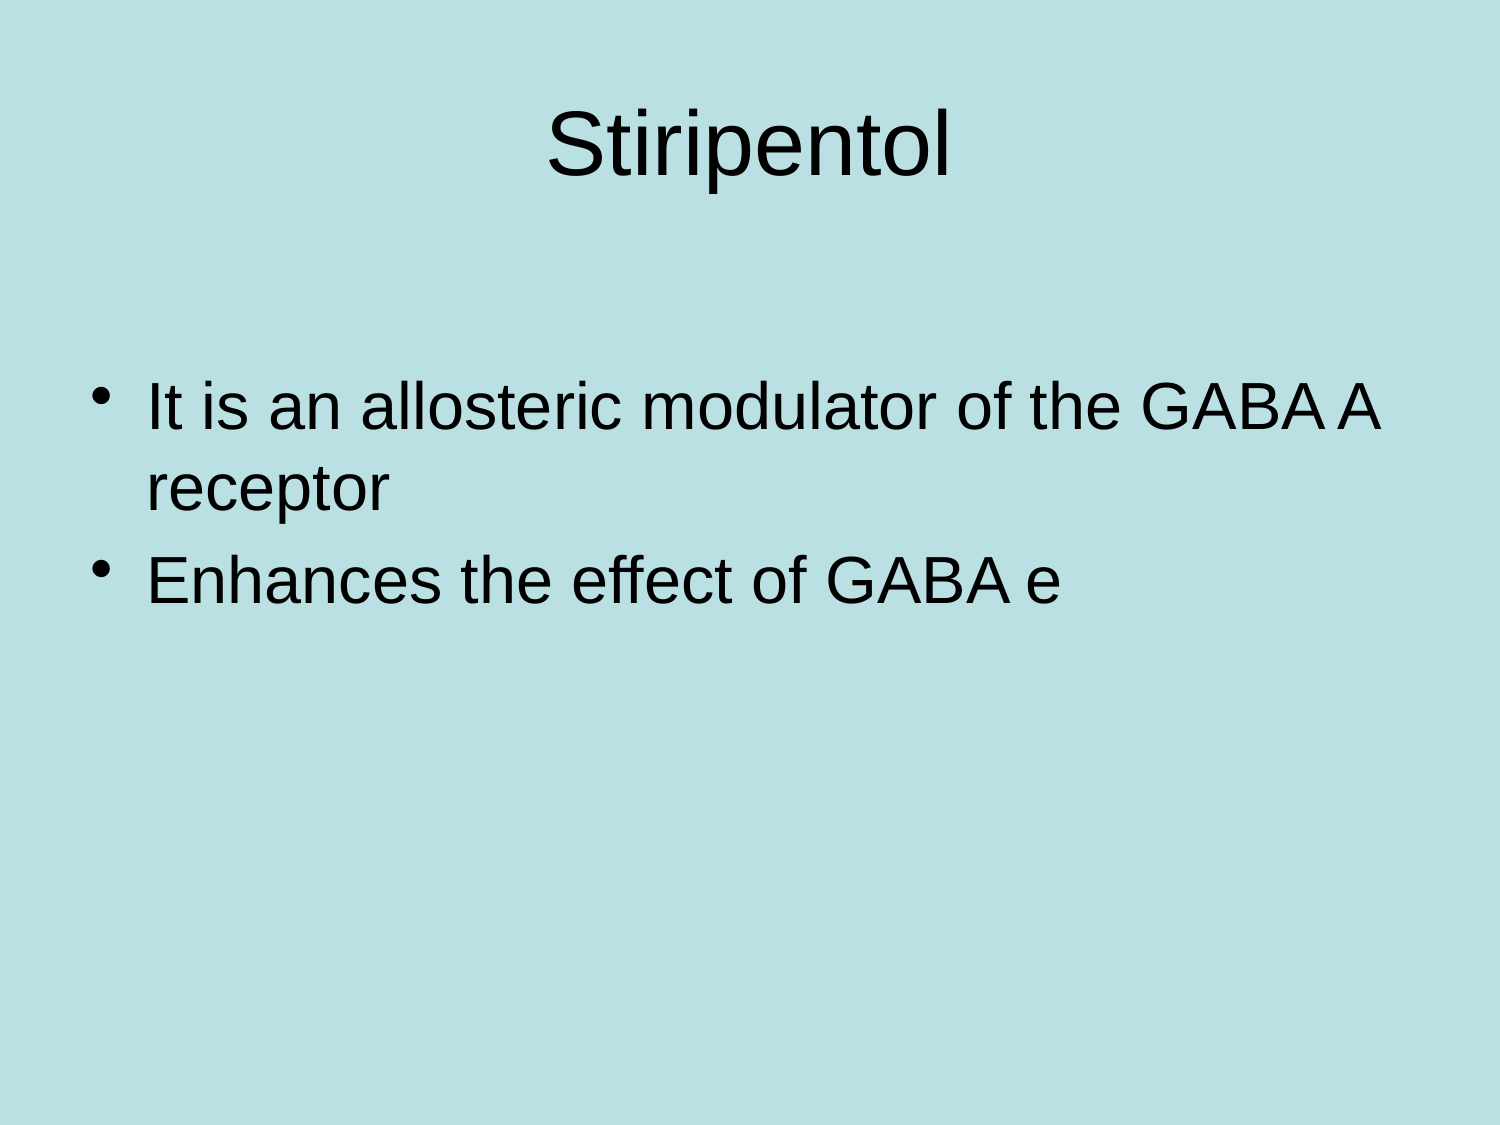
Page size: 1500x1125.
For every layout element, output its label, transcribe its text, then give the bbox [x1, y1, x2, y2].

title Stiripentol [75, 45, 1425, 233]
list It is an allosteric modulator of the GABA A receptor Enhances the effect of GABA e [75, 262, 1425, 1005]
